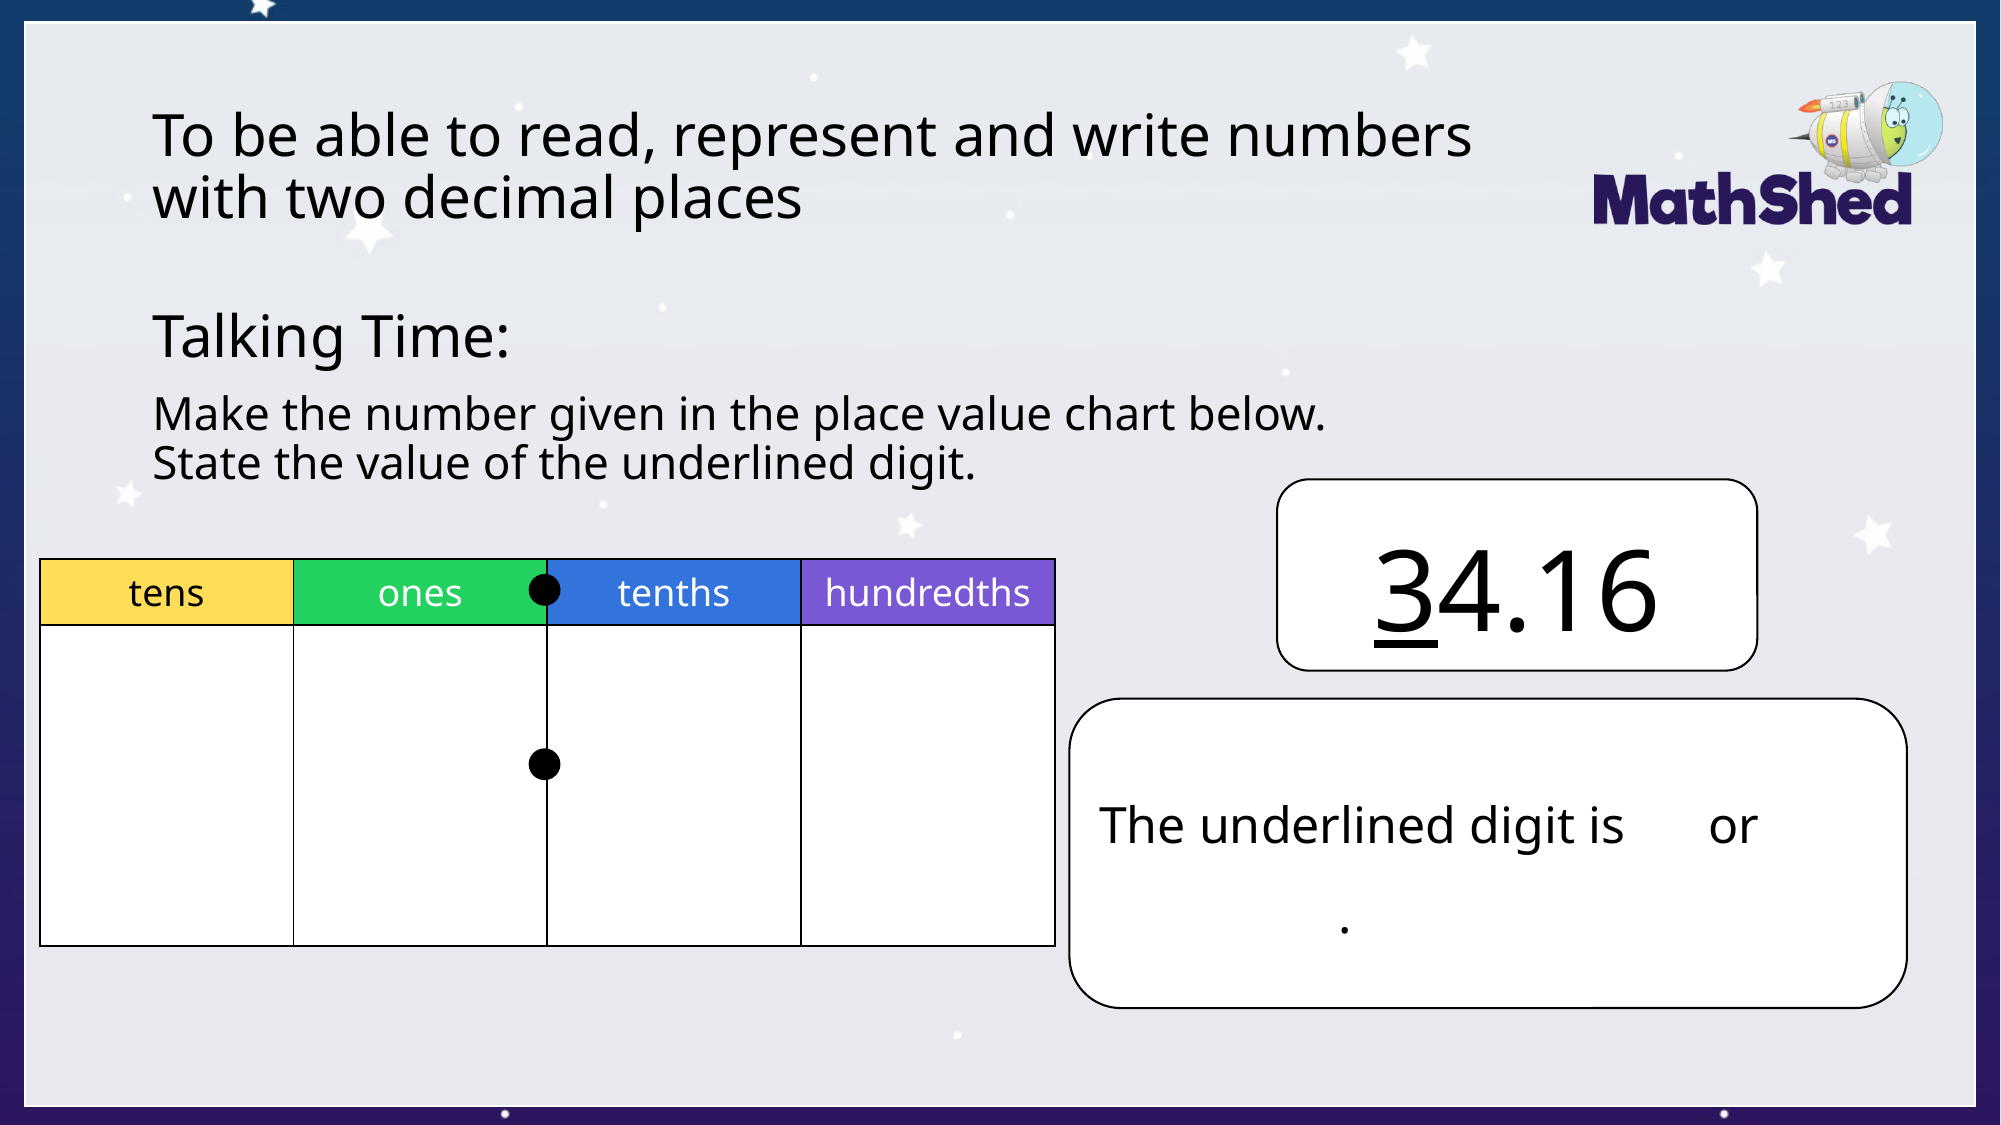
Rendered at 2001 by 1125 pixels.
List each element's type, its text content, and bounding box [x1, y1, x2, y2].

picture [0, 0, 2001, 1125]
table_cell [802, 626, 1054, 945]
table_header tenths [548, 560, 800, 624]
list Talking Time: Make the number given in the place value chart below. State the value of the underlined digit. [137, 299, 1863, 1014]
text_box [528, 573, 561, 606]
title To be able to read, represent and write numbers with two decimal places [137, 59, 1578, 278]
table_header tens [41, 560, 293, 624]
table_cell [41, 626, 293, 945]
table_header ones [294, 560, 546, 624]
text_box The underlined digit is 30 or three tens. [1068, 697, 1908, 1010]
table_cell [294, 626, 546, 945]
text_box 34.16 [1276, 478, 1759, 672]
text_box [528, 748, 561, 781]
table_cell [548, 626, 800, 945]
table_header hundredths [802, 560, 1054, 624]
